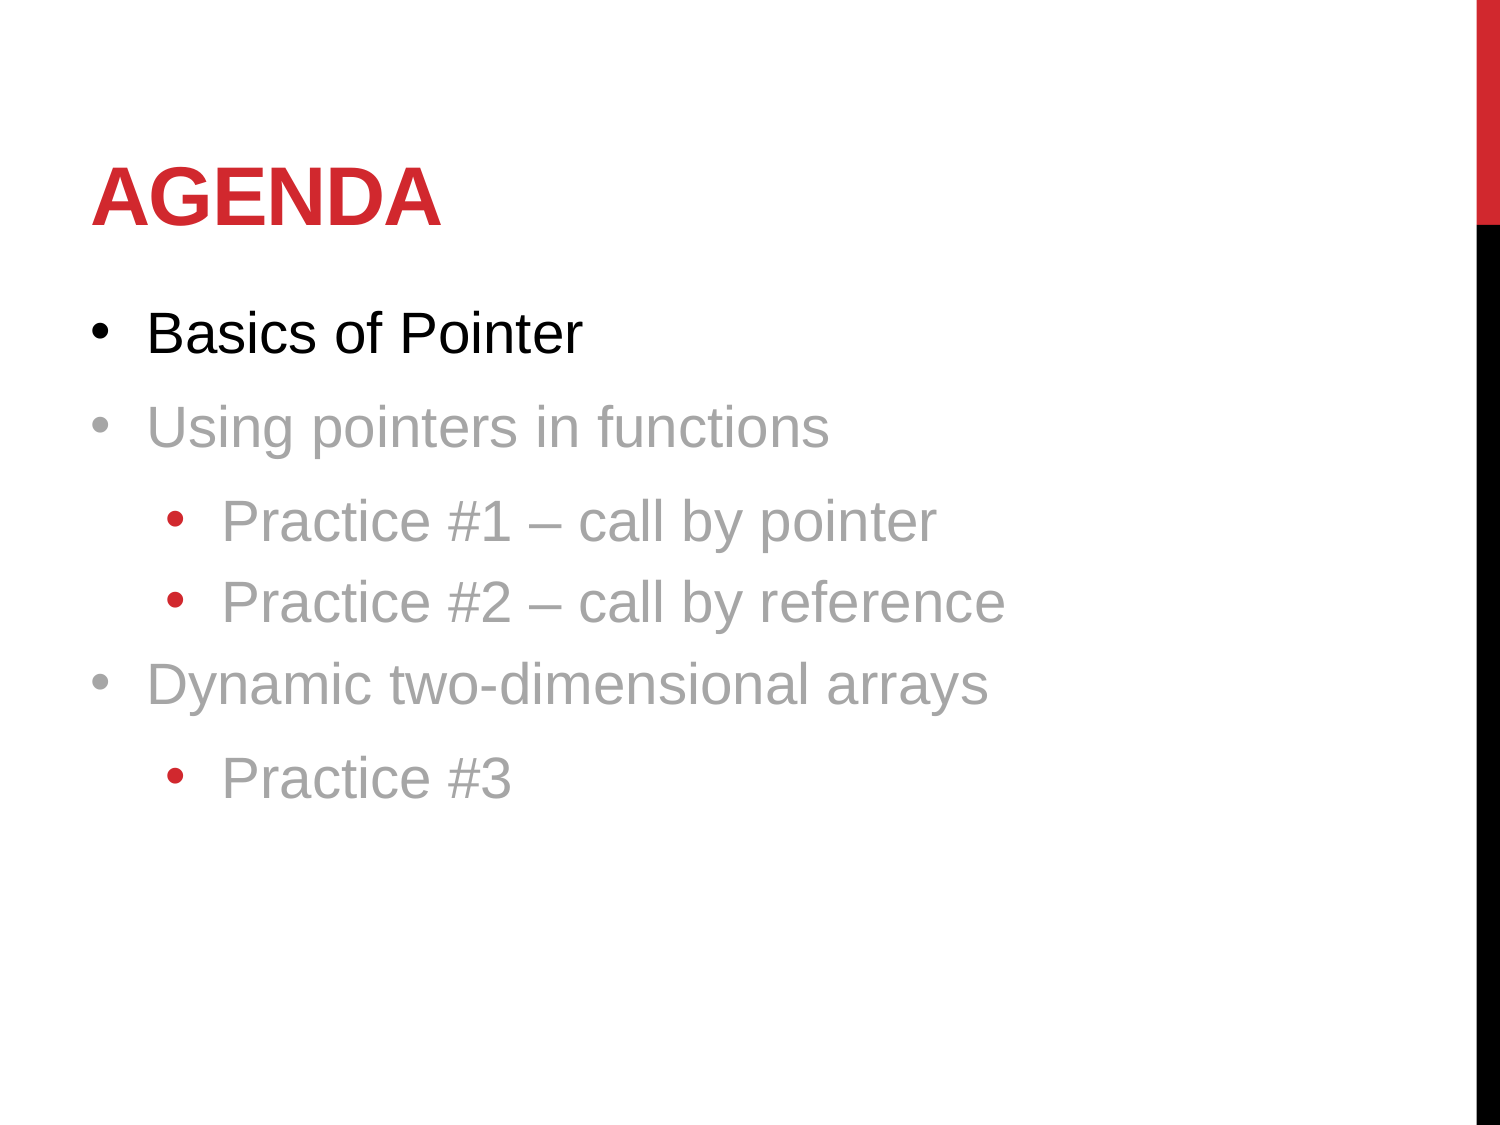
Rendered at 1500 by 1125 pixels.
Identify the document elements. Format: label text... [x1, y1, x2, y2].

list Basics of Pointer Using pointers in functions Practice #1 – call by pointer Practice #2 – call by reference Dynamic two-dimensional arrays Practice #3 [75, 287, 1325, 1005]
title Agenda [75, 25, 1025, 250]
